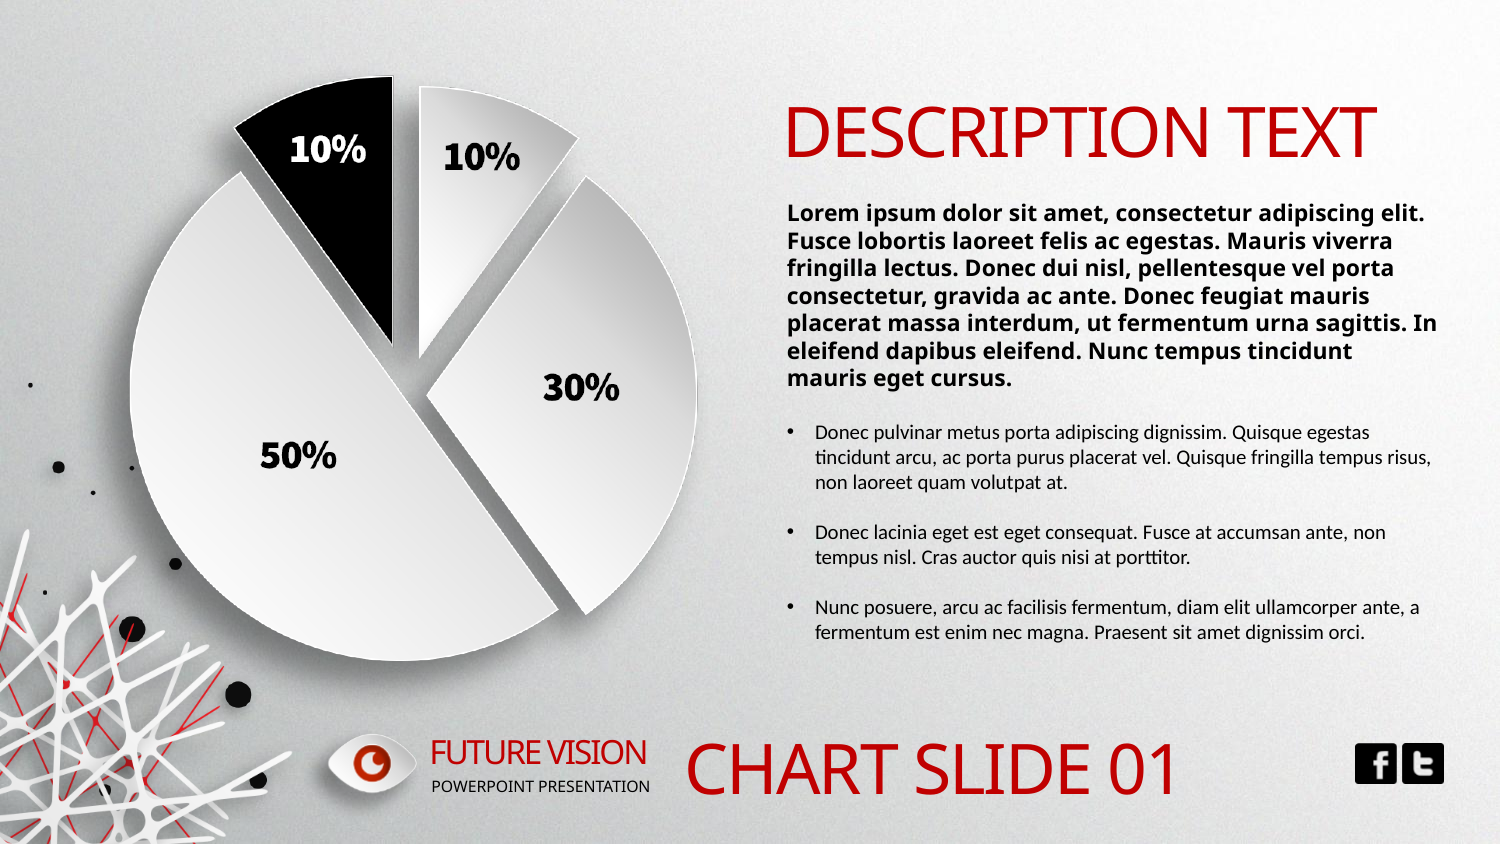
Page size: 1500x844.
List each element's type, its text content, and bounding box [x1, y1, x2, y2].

picture [0, 0, 1500, 844]
text_box POWERPOINT PRESENTATION [431, 777, 674, 797]
text_box DESCRIPTION TEXT [782, 87, 1436, 172]
text_box CHART SLIDE 01 [684, 724, 1338, 809]
text_box FUTURE VISION [429, 731, 682, 772]
text_box Lorem ipsum dolor sit amet, consectetur adipiscing elit. Fusce lobortis laoreet felis ac egestas. Mauris viverra fringilla lectus. Donec dui nisl, pellentesque vel porta consectetur, gravida ac ante. Donec feugiat mauris placerat massa interdum, ut fermentum urna sagittis. In eleifend dapibus eleifend. Nunc tempus tincidunt mauris eget cursus. Donec pulvinar metus porta adipiscing dignissim. Quisque egestas tincidunt arcu, ac porta purus placerat vel. Quisque fringilla tempus risus, non laoreet quam volutpat at. Donec lacinia eget est eget consequat. Fusce at accumsan ante, non tempus nisl. Cras auctor quis nisi at porttitor. Nunc posuere, arcu ac facilisis fermentum, diam elit ullamcorper ante, a fermentum est enim nec magna. Praesent sit amet dignissim orci. [786, 198, 1440, 644]
